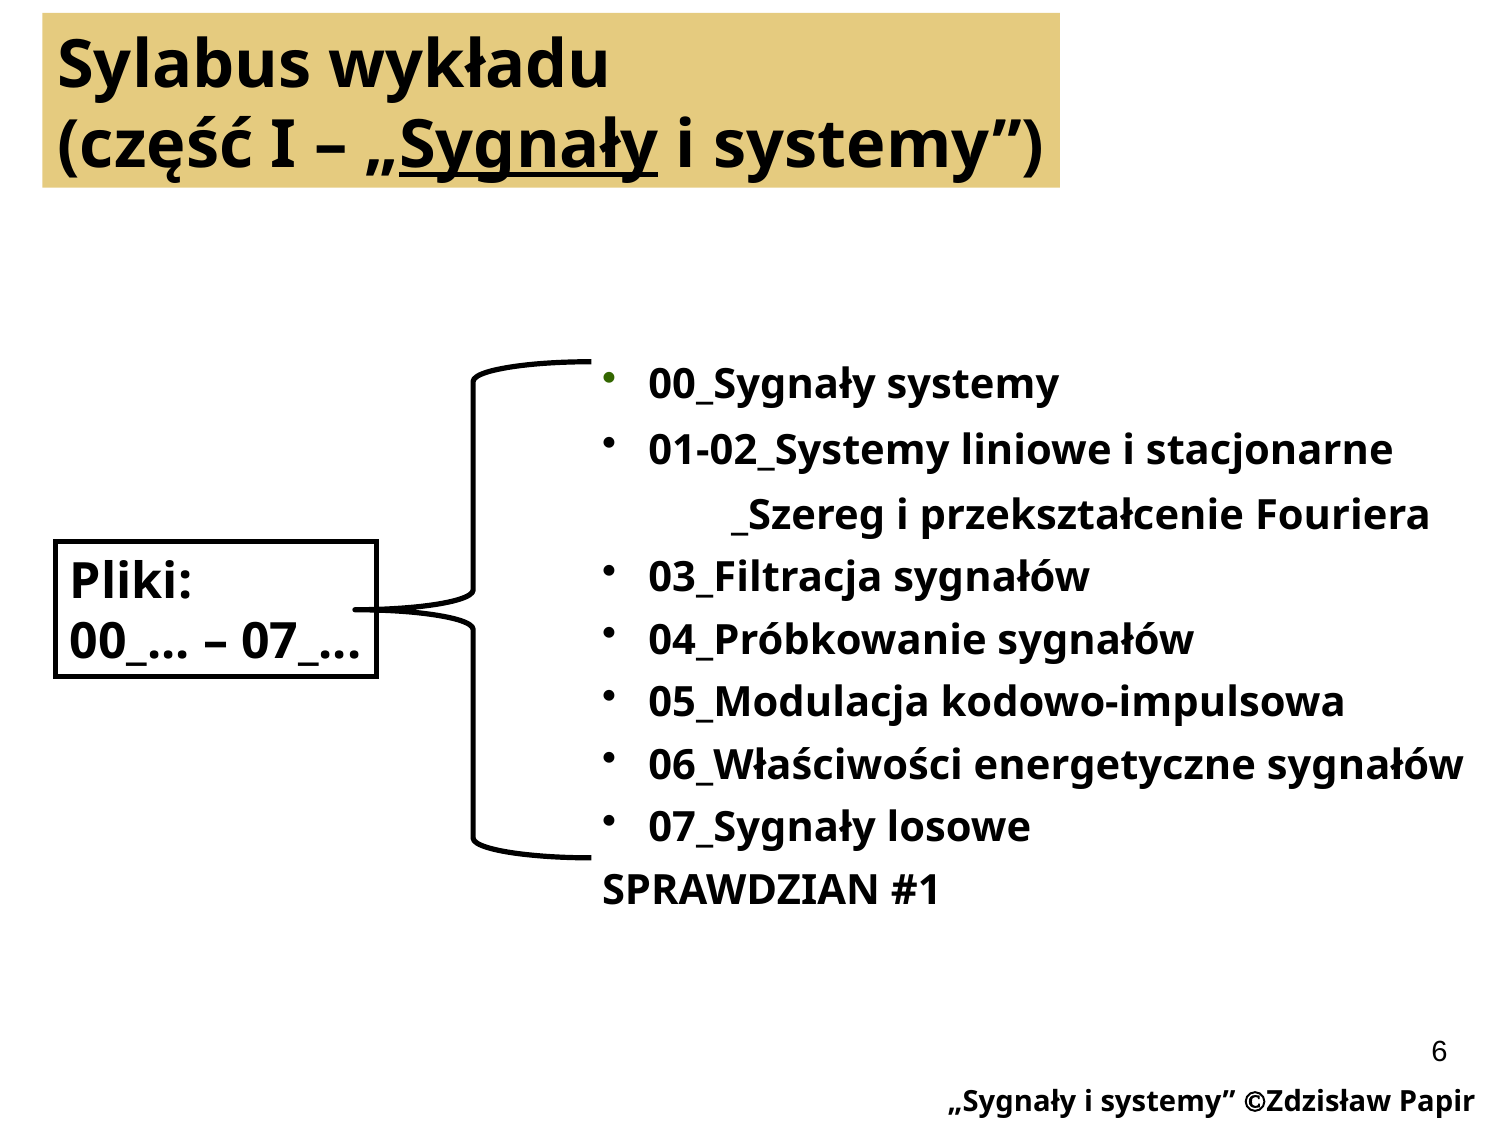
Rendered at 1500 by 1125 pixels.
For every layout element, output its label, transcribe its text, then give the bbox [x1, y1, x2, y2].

text_box Sylabus wykładu (część I – „Sygnały i systemy”) [42, 12, 1060, 188]
text_box 00_Sygnały systemy 01-02_Systemy liniowe i stacjonarne _Szereg i przekształcenie Fouriera 03_Filtracja sygnałów 04_Próbkowanie sygnałów 05_Modulacja kodowo-impulsowa 06_Właściwości energetyczne sygnałów 07_Sygnały losowe SPRAWDZIAN #1 [587, 349, 1480, 921]
slide_number 6 [1149, 1024, 1463, 1101]
text_box Pliki: 00_... – 07_... [55, 541, 377, 677]
text_box [377, 361, 592, 858]
text_box „Sygnały i systemy” Zdzisław Papir [933, 1074, 1491, 1125]
